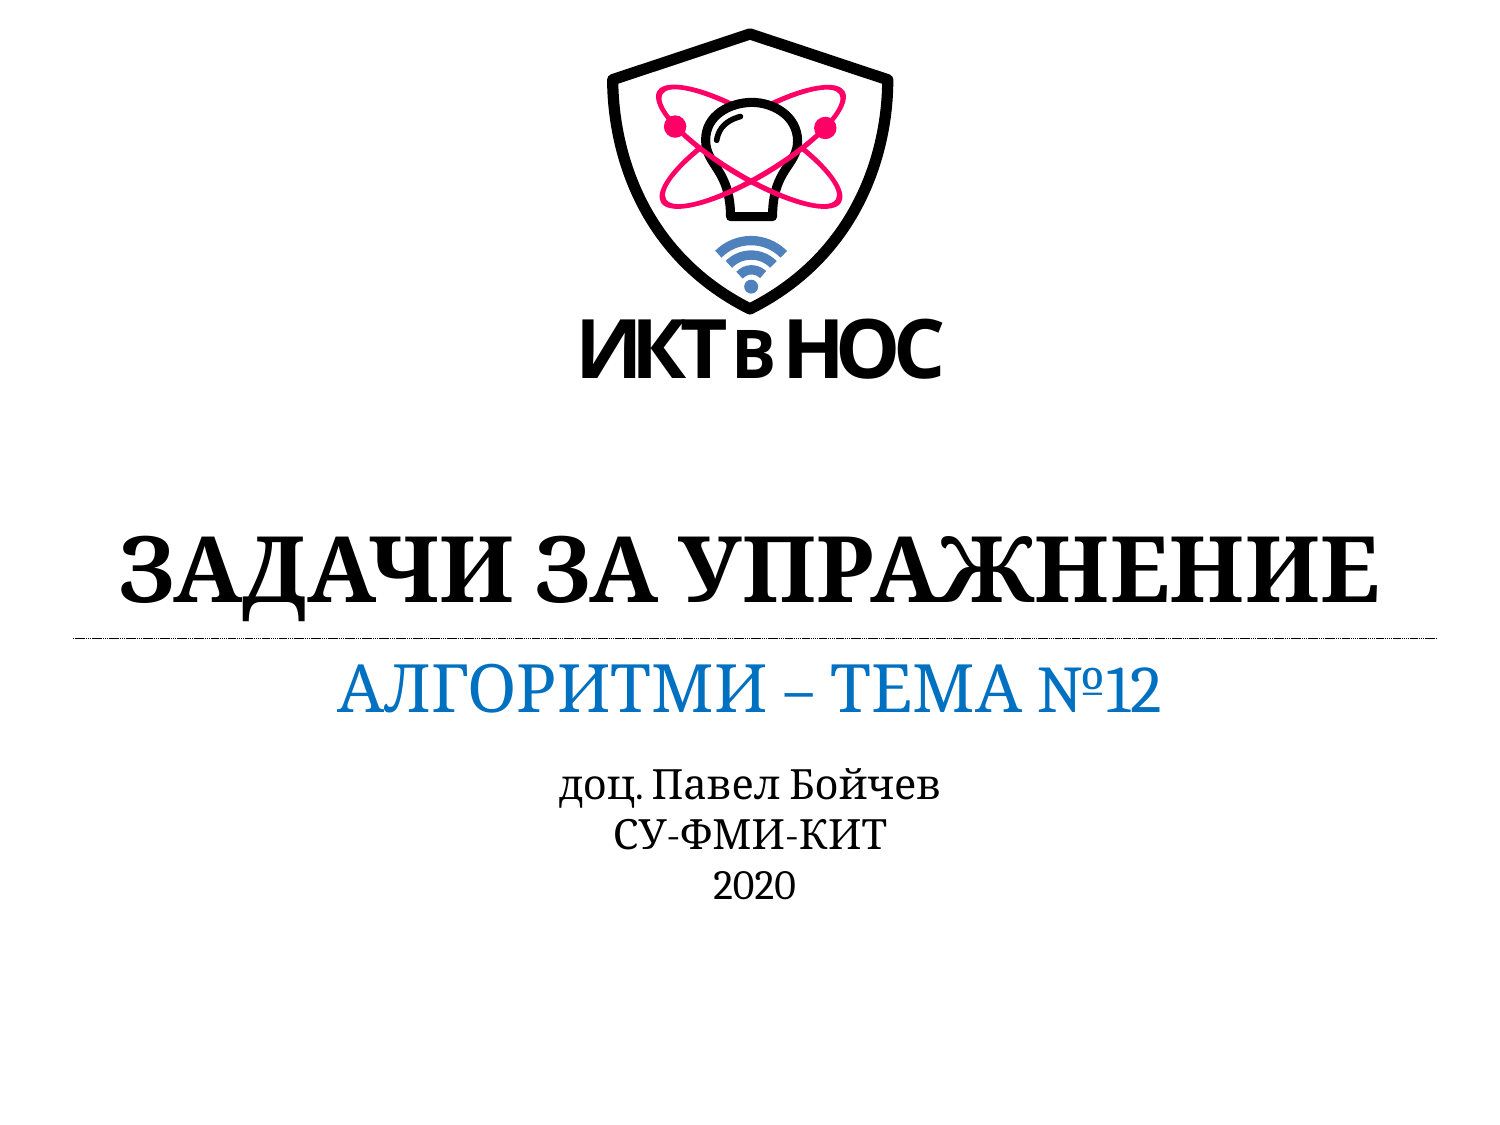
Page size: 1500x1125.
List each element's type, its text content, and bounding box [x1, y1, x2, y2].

title Задачи за упражнение [0, 384, 1500, 632]
subtitle Алгоритми – тема №12 [0, 635, 1500, 754]
